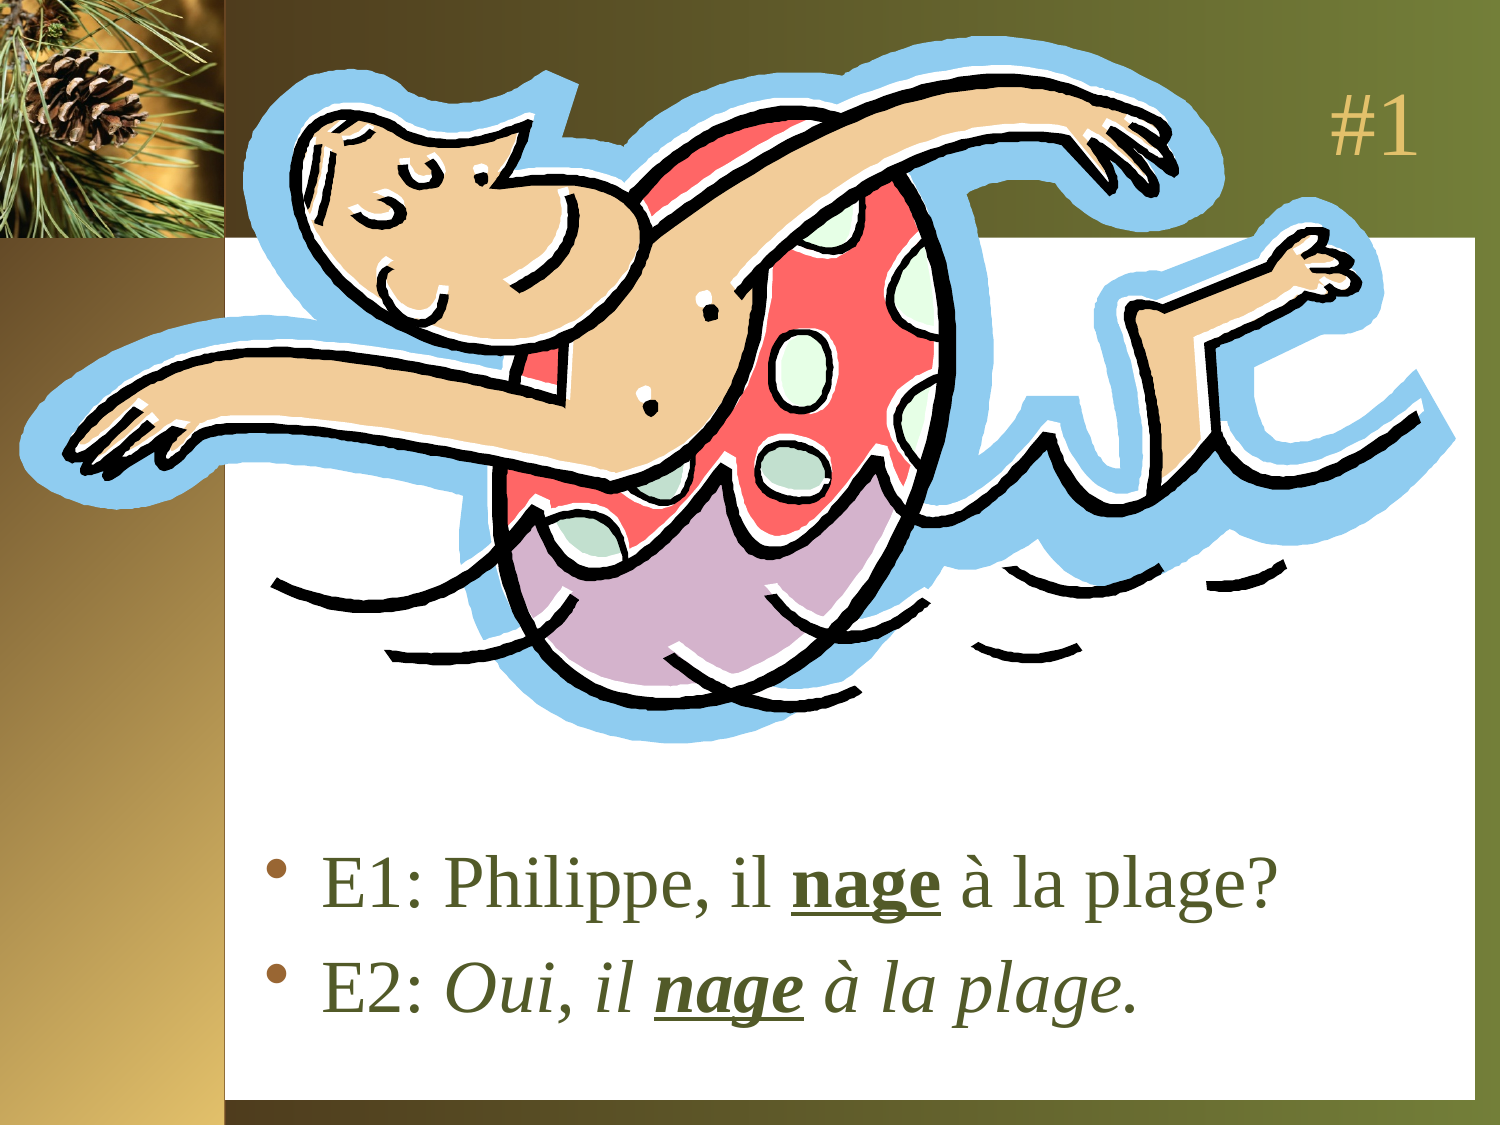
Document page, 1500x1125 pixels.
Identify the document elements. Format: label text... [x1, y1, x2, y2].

picture [0, 0, 1476, 763]
list E1: Philippe, il nage à la plage? E2: Oui, il nage à la plage. [249, 824, 1438, 1088]
